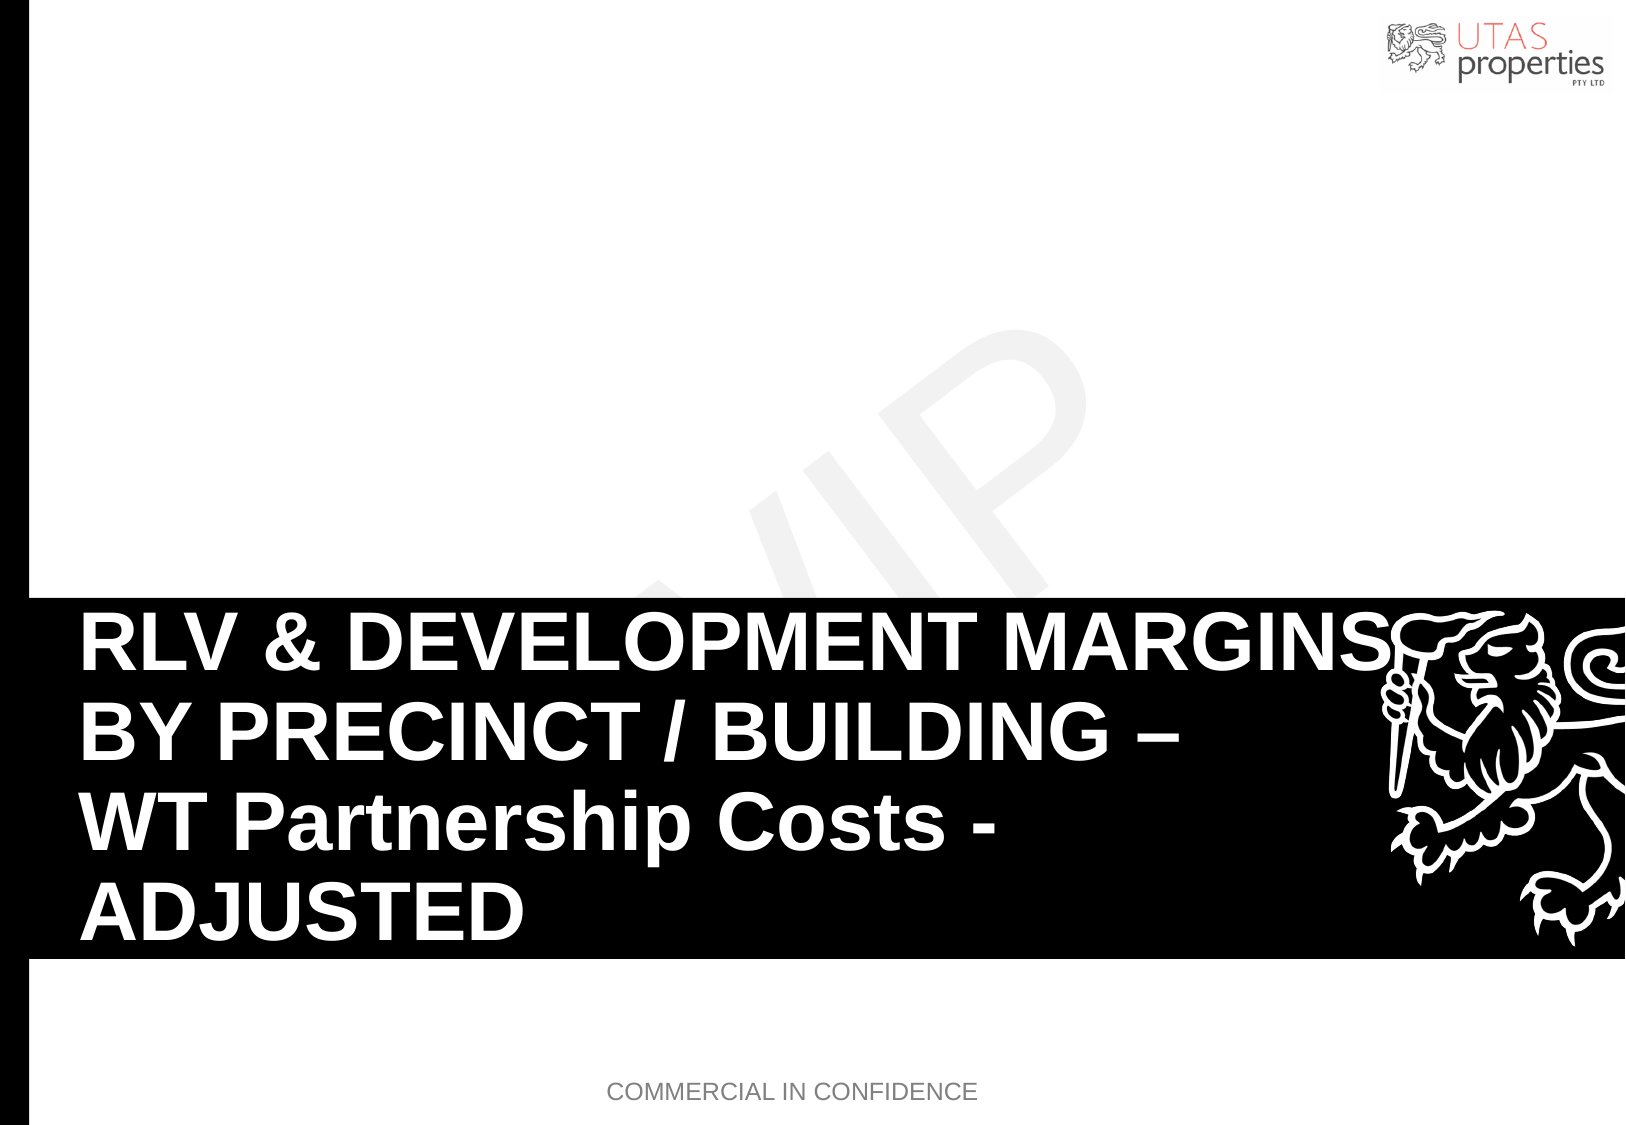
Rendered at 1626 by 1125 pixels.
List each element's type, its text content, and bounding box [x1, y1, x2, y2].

title RLV & DEVELOPMENT MARGINS BY PRECINCT / BUILDING – WT Partnership Costs - ADJUSTED [79, 551, 1444, 1006]
picture [1444, 610, 1625, 947]
picture [1380, 16, 1614, 93]
